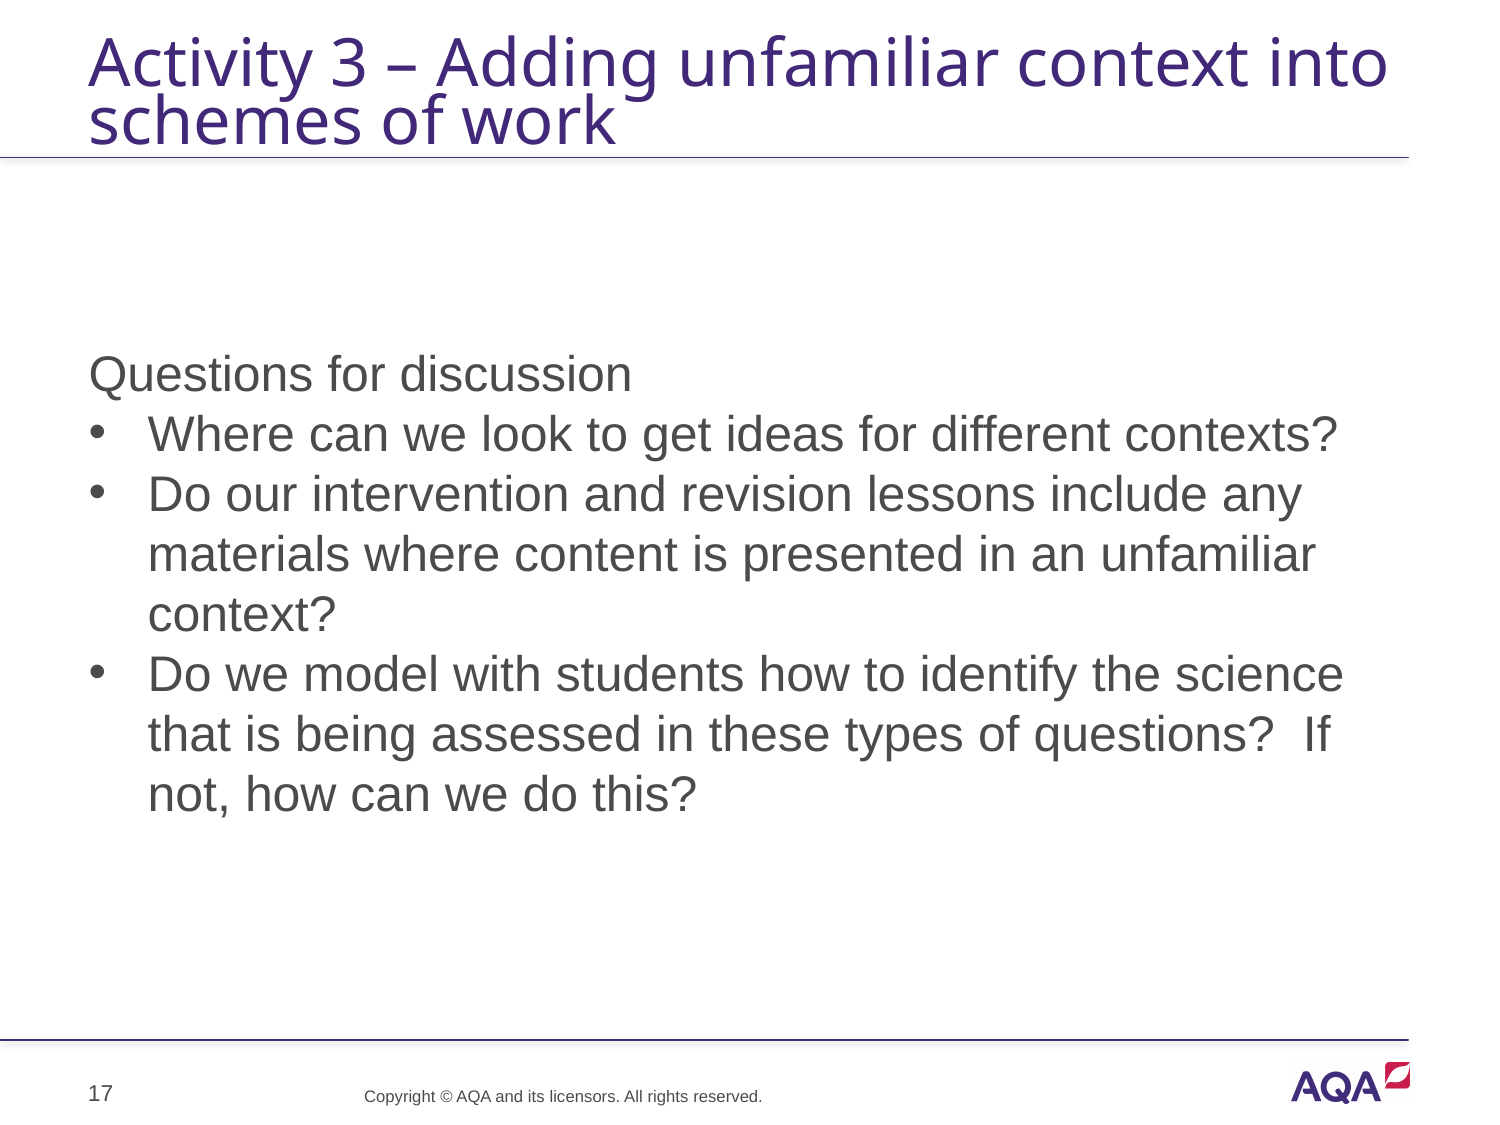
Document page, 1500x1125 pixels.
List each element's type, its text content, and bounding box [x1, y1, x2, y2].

title Activity 3 – Adding unfamiliar context into schemes of work [88, 41, 1409, 112]
slide_number 17 [72, 1062, 188, 1123]
picture [1291, 1062, 1410, 1104]
footer Copyright © AQA and its licensors. All rights reserved. [324, 1084, 764, 1124]
list Questions for discussion Where can we look to get ideas for different contexts? Do our intervention and revision lessons include any materials where content is presented in an unfamiliar context? Do we model with students how to identify the science that is being assessed in these types of questions? If not, how can we do this? [88, 341, 1409, 869]
